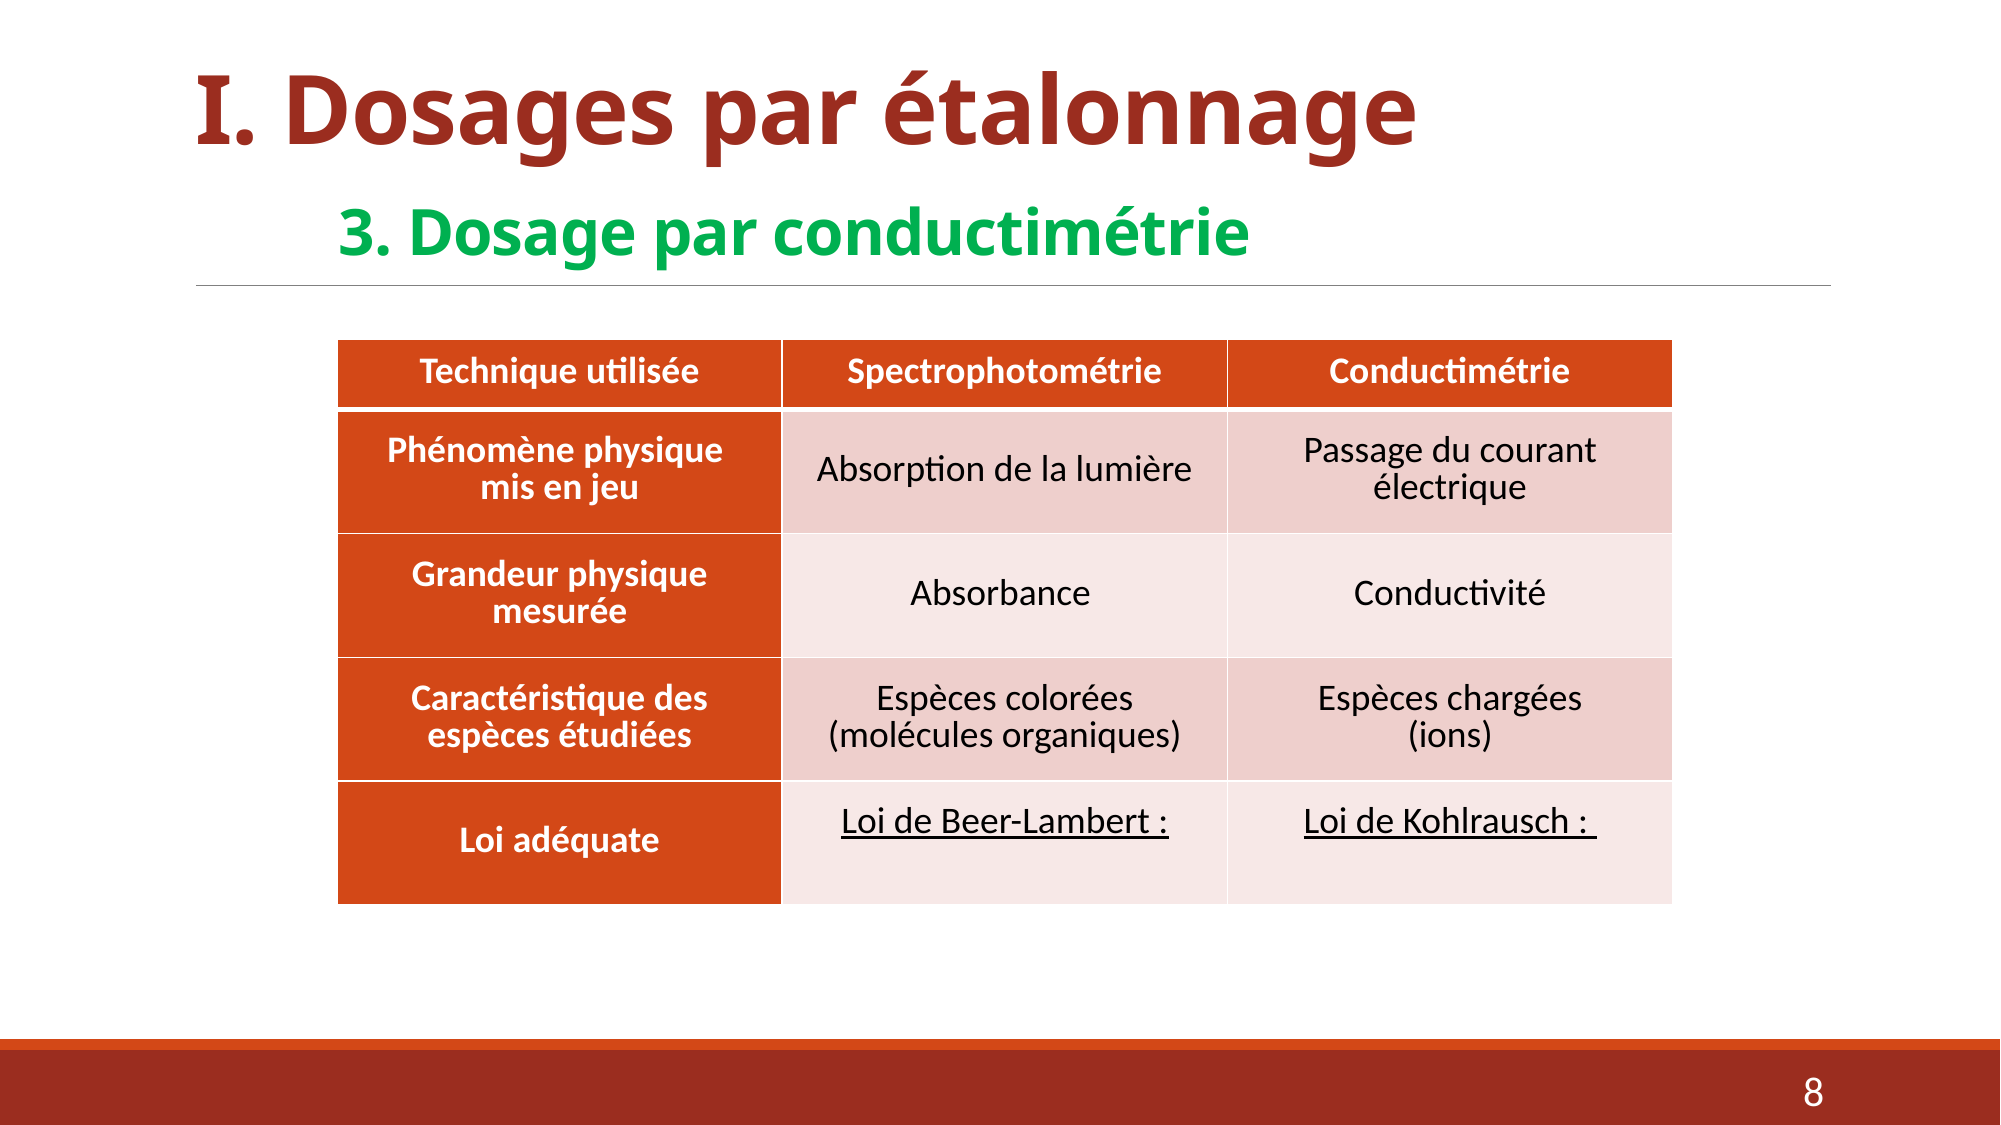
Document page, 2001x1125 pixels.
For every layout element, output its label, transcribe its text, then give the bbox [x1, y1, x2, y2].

title I. Dosages par étalonnage 3. Dosage par conductimétrie [180, 47, 1830, 285]
slide_number 8 [1624, 1059, 1840, 1120]
